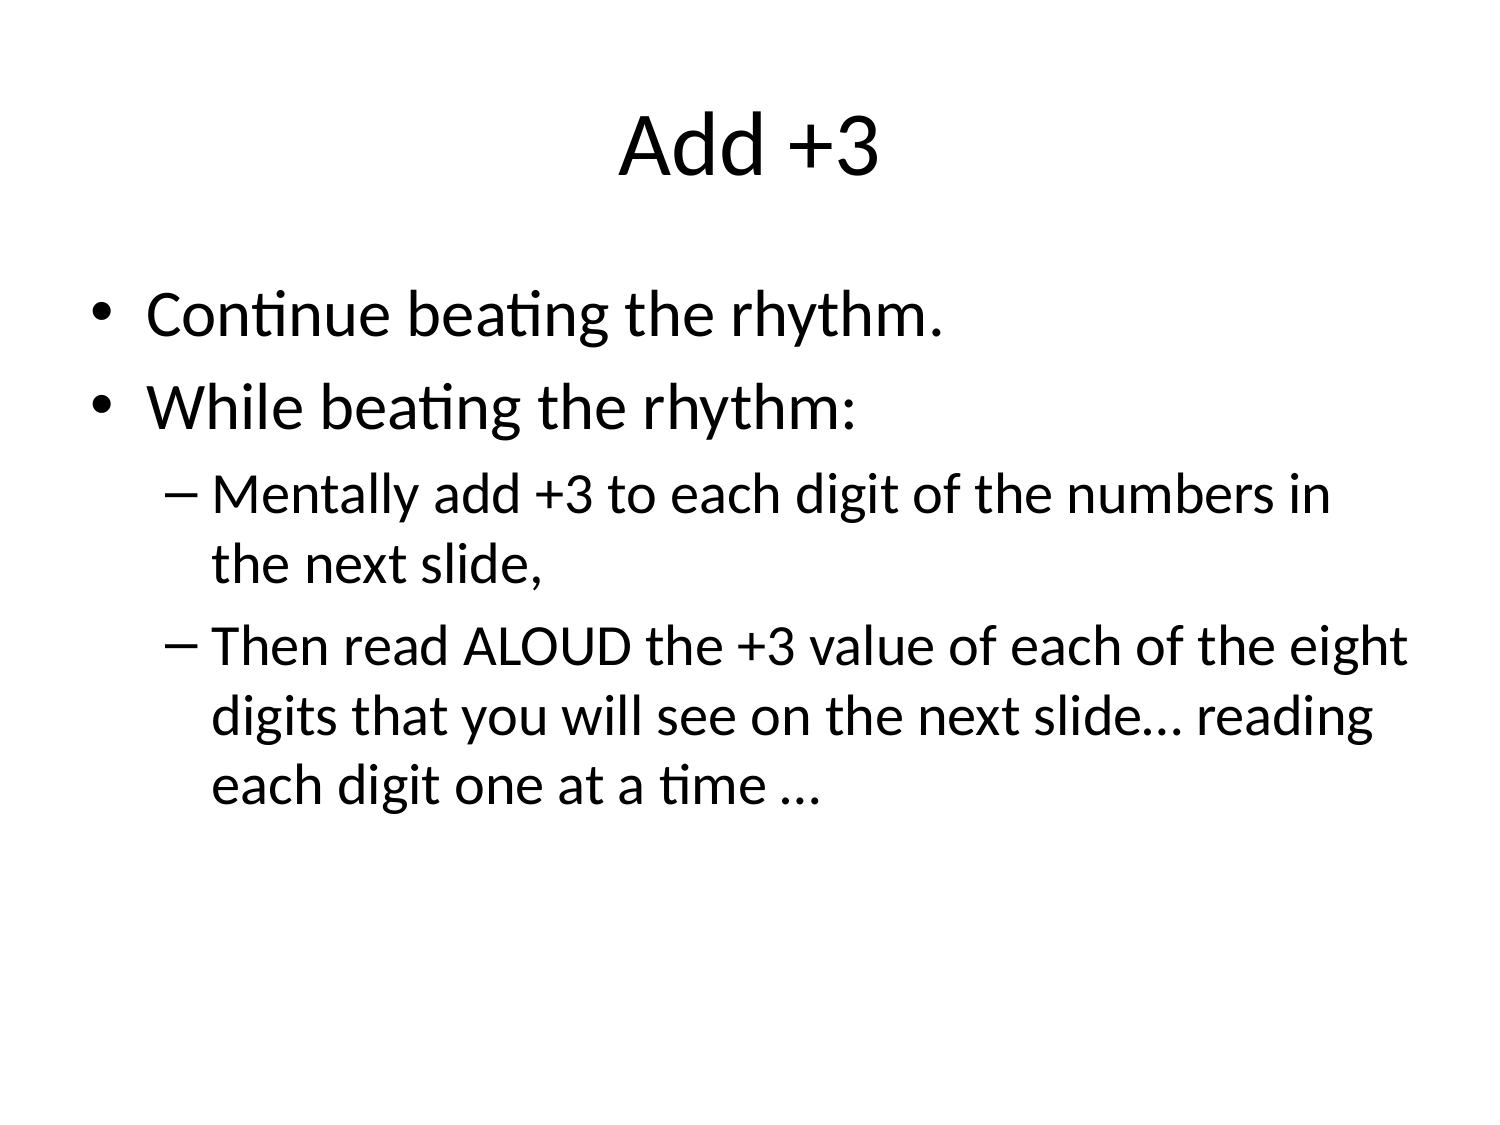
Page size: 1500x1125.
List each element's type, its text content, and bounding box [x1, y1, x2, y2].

title Add +3 [75, 45, 1425, 233]
list Continue beating the rhythm. While beating the rhythm: Mentally add +3 to each digit of the numbers in the next slide, Then read ALOUD the +3 value of each of the eight digits that you will see on the next slide… reading each digit one at a time … [75, 262, 1425, 1005]
